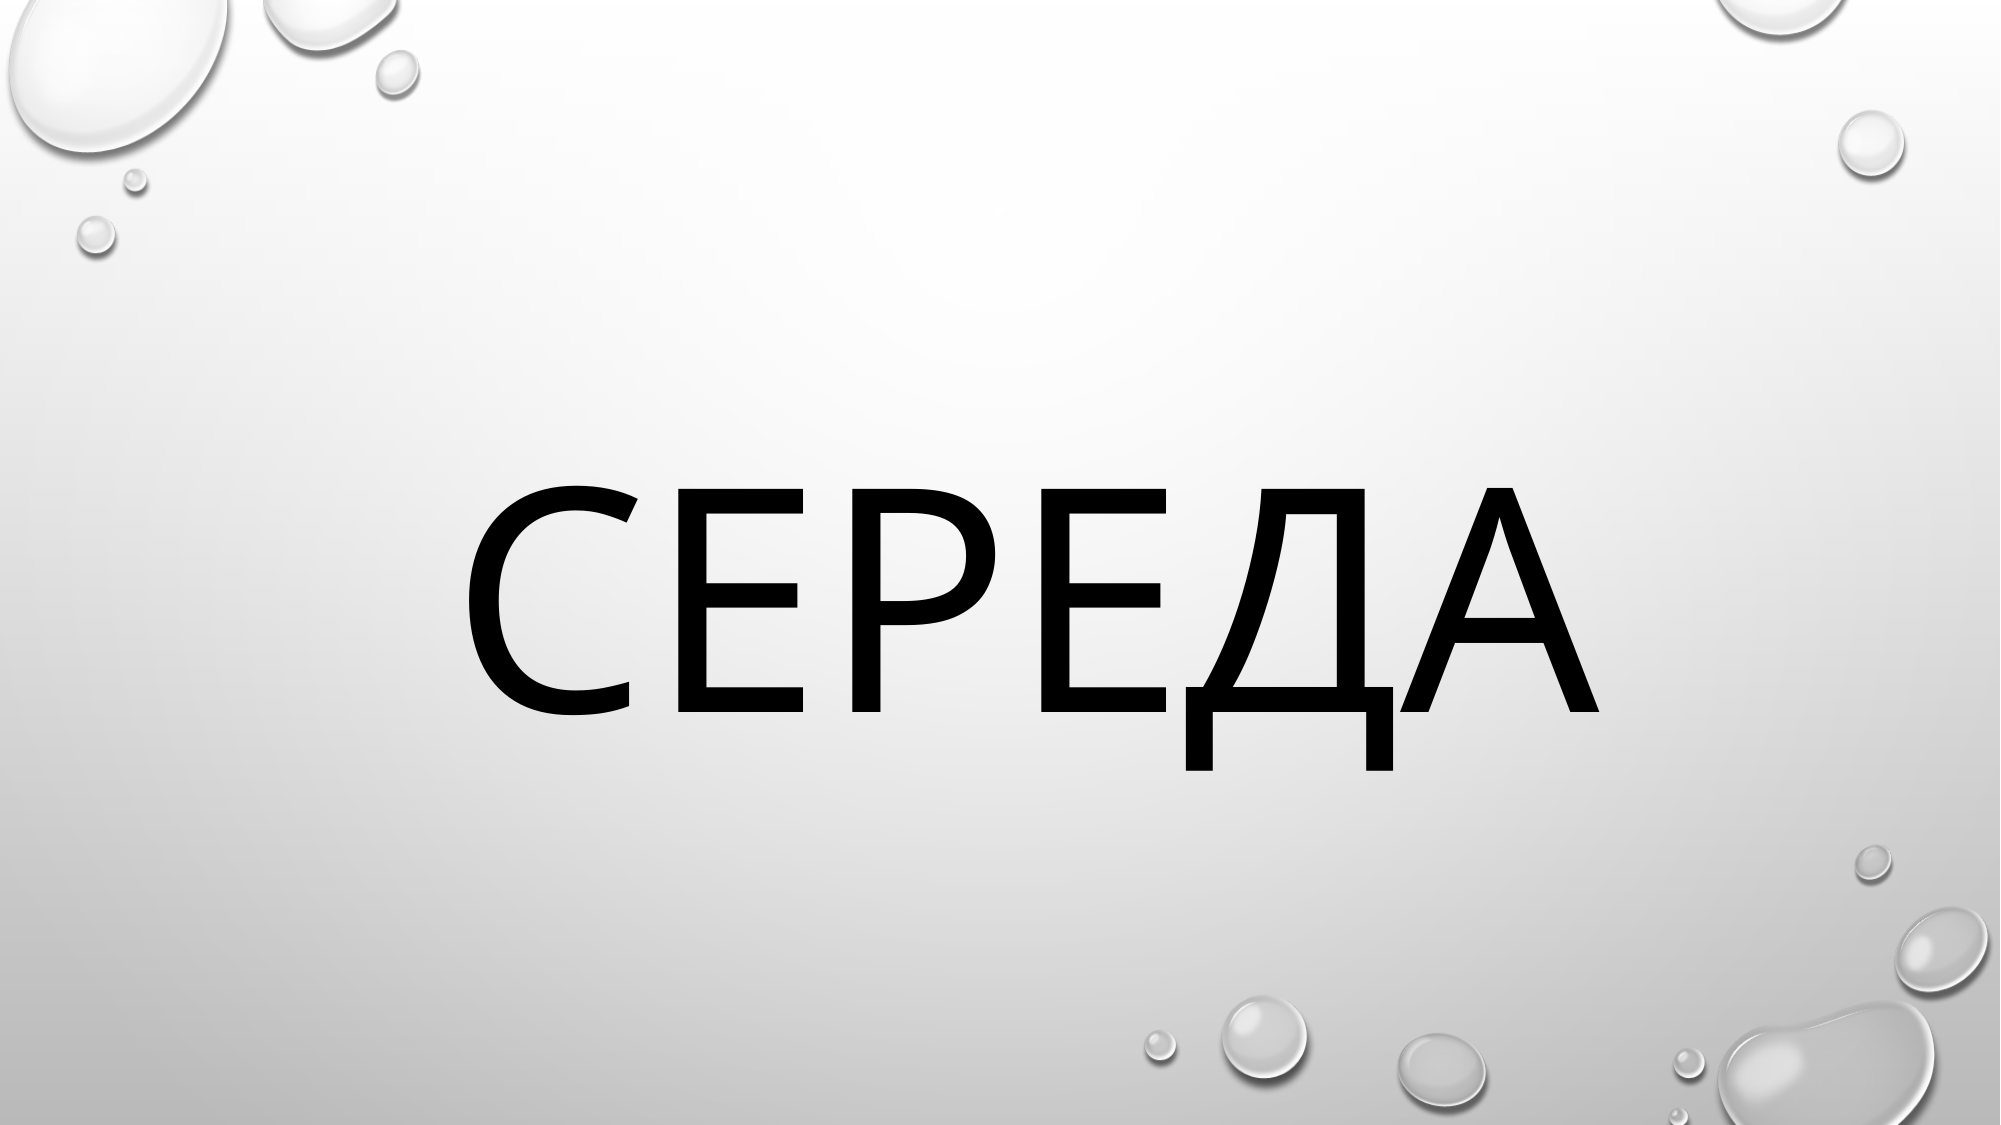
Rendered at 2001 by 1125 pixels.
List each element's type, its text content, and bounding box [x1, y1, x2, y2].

title середа [149, 135, 1902, 788]
picture [0, 0, 2000, 1125]
